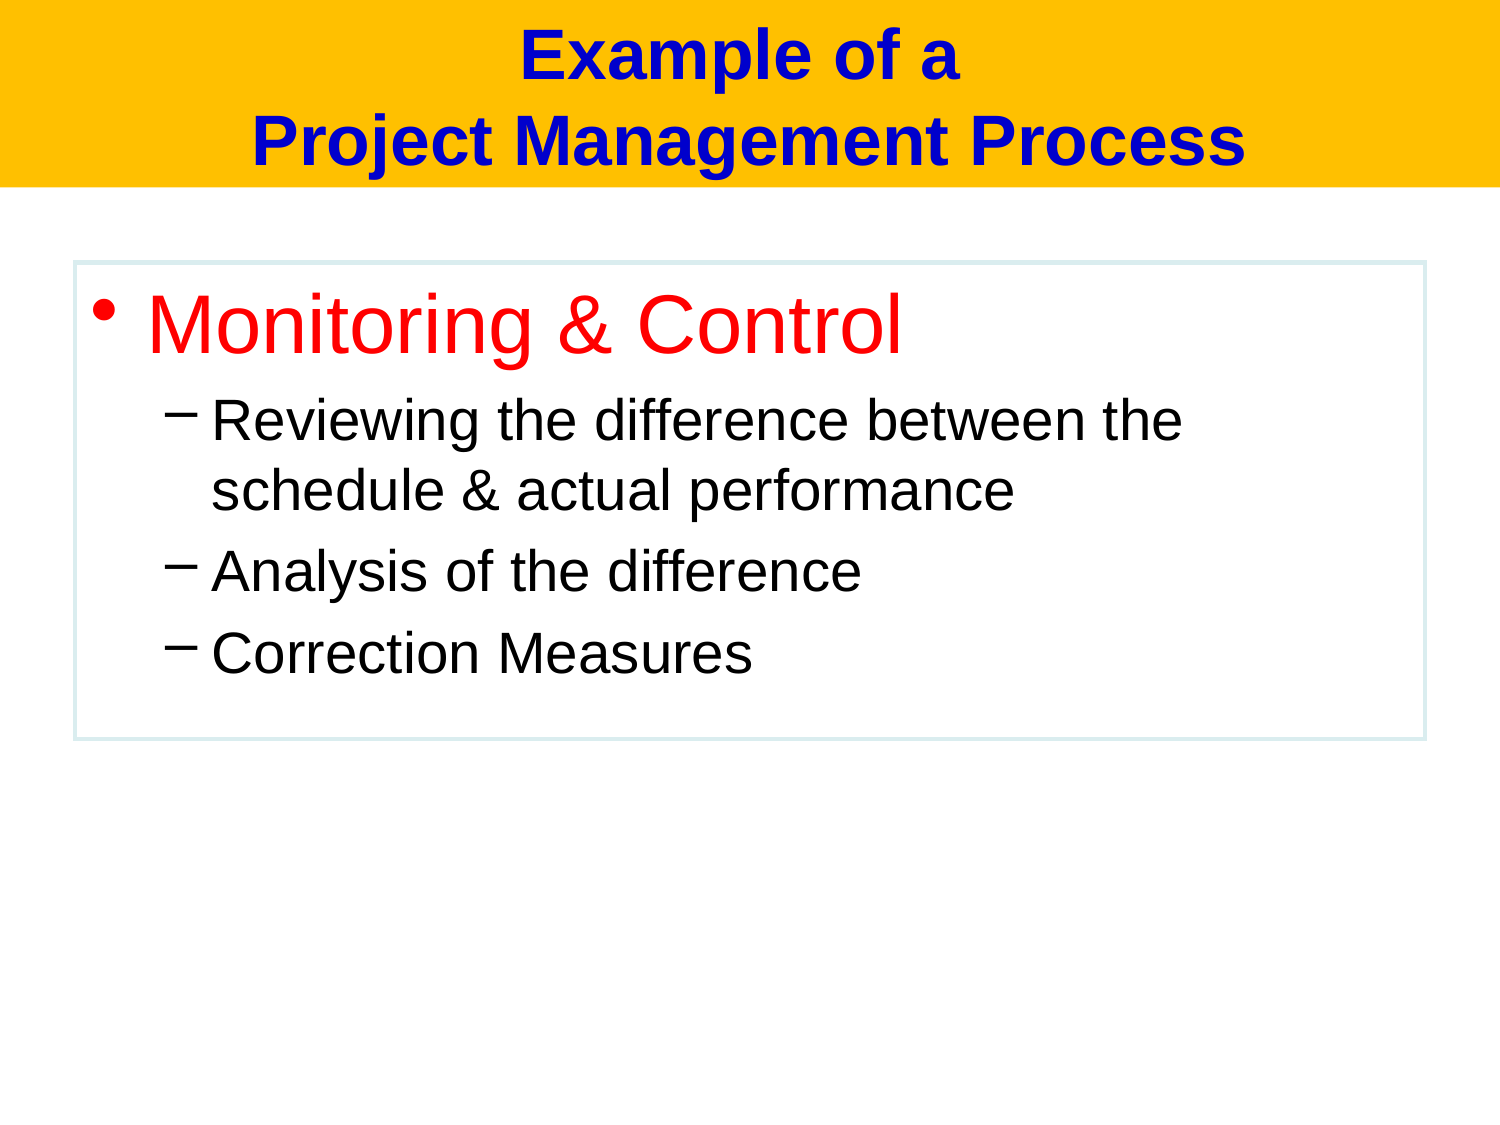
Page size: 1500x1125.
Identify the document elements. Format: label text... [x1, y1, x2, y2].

list Monitoring & Control Reviewing the difference between the schedule & actual performance Analysis of the difference Correction Measures [73, 260, 1427, 741]
title Example of a Project Management Process [0, 0, 1500, 188]
